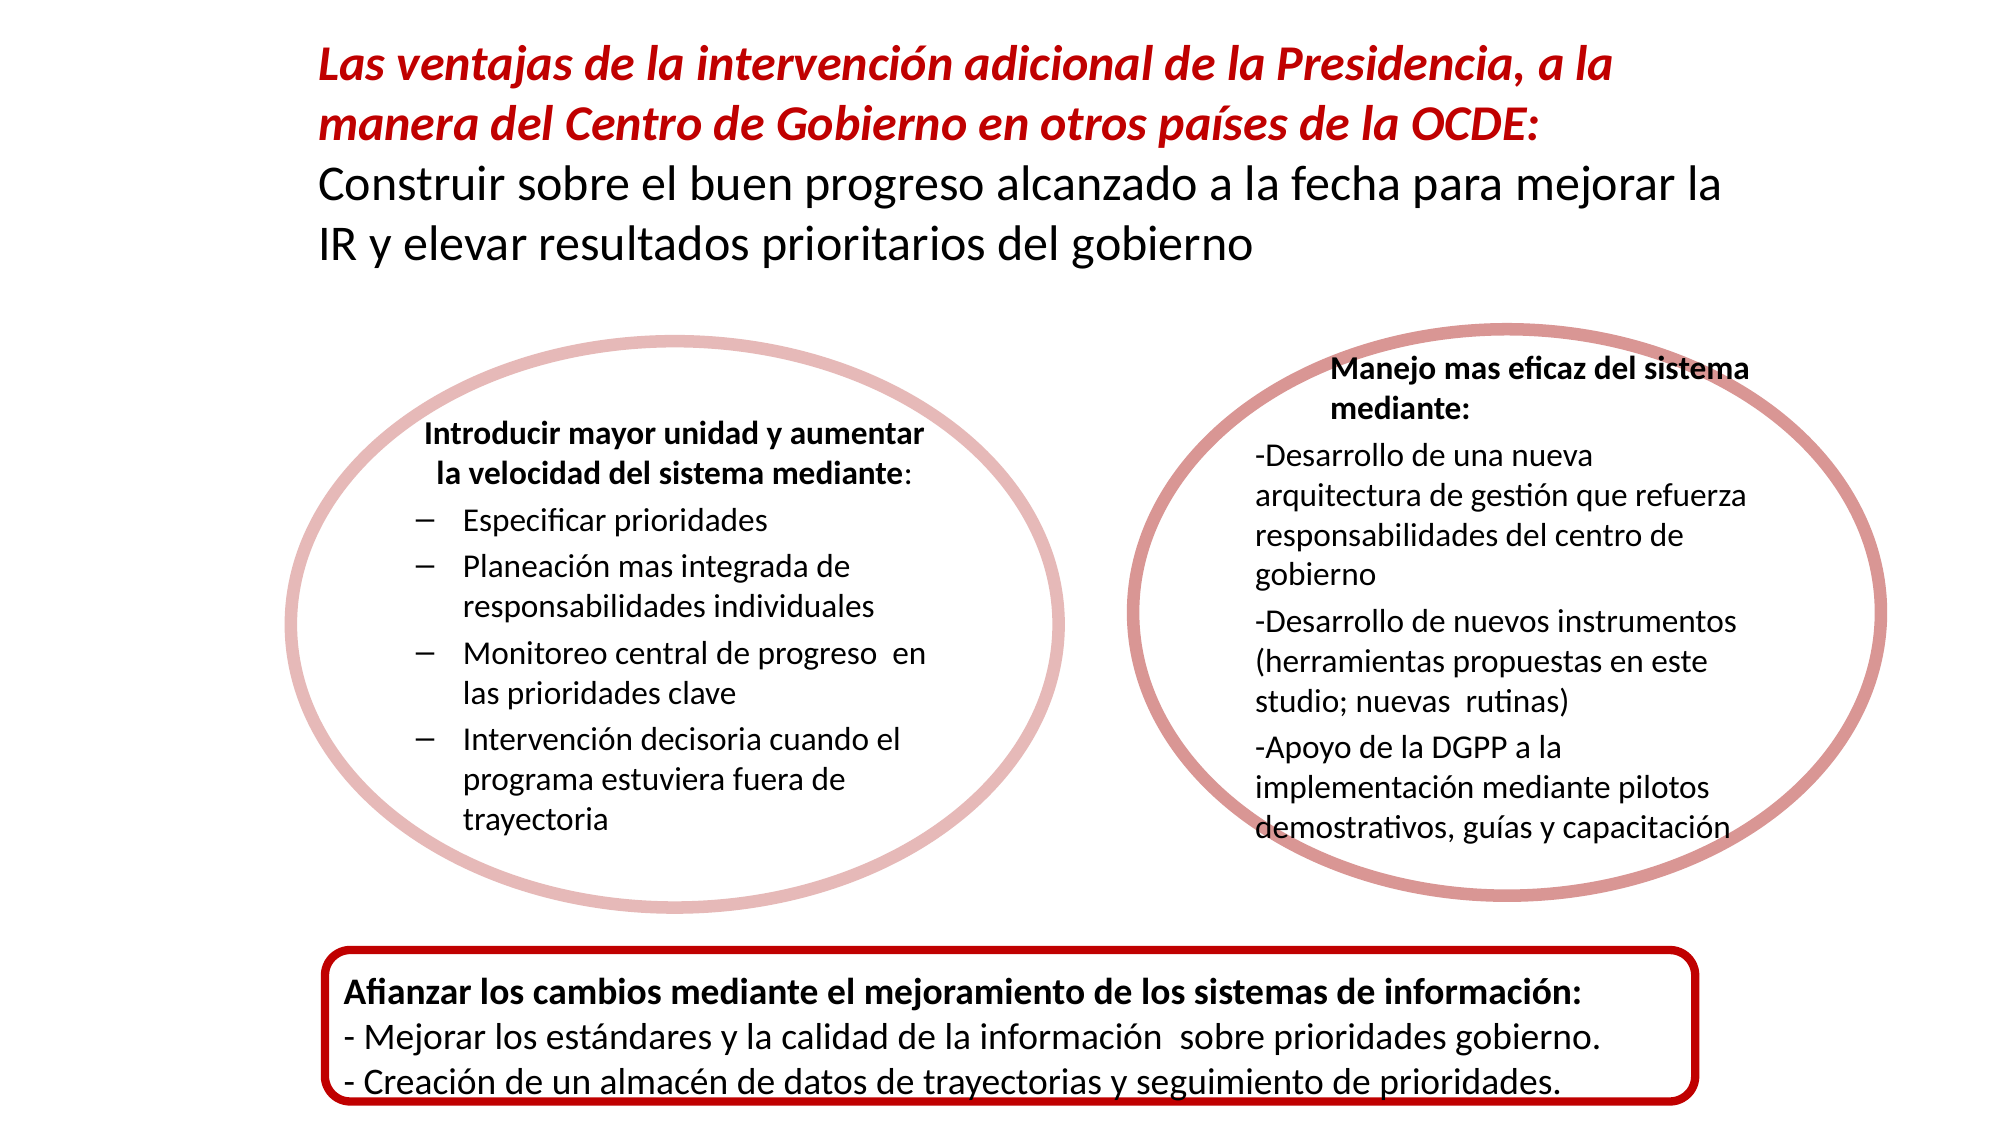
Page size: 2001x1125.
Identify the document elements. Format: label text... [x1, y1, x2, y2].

text_box Afianzar los cambios mediante el mejoramiento de los sistemas de información: - Mejorar los estándares y la calidad de la información sobre prioridades gobierno. - Creación de un almacén de datos de trayectorias y seguimiento de prioridades. [328, 959, 1675, 1110]
title Las ventajas de la intervención adicional de la Presidencia, a la manera del Centro de Gobierno en otros países de la OCDE: Construir sobre el buen progreso alcanzado a la fecha para mejorar la IR y elevar resultados prioritarios del gobierno [303, 24, 1750, 275]
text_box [290, 329, 1882, 908]
text_box [322, 947, 1698, 1104]
